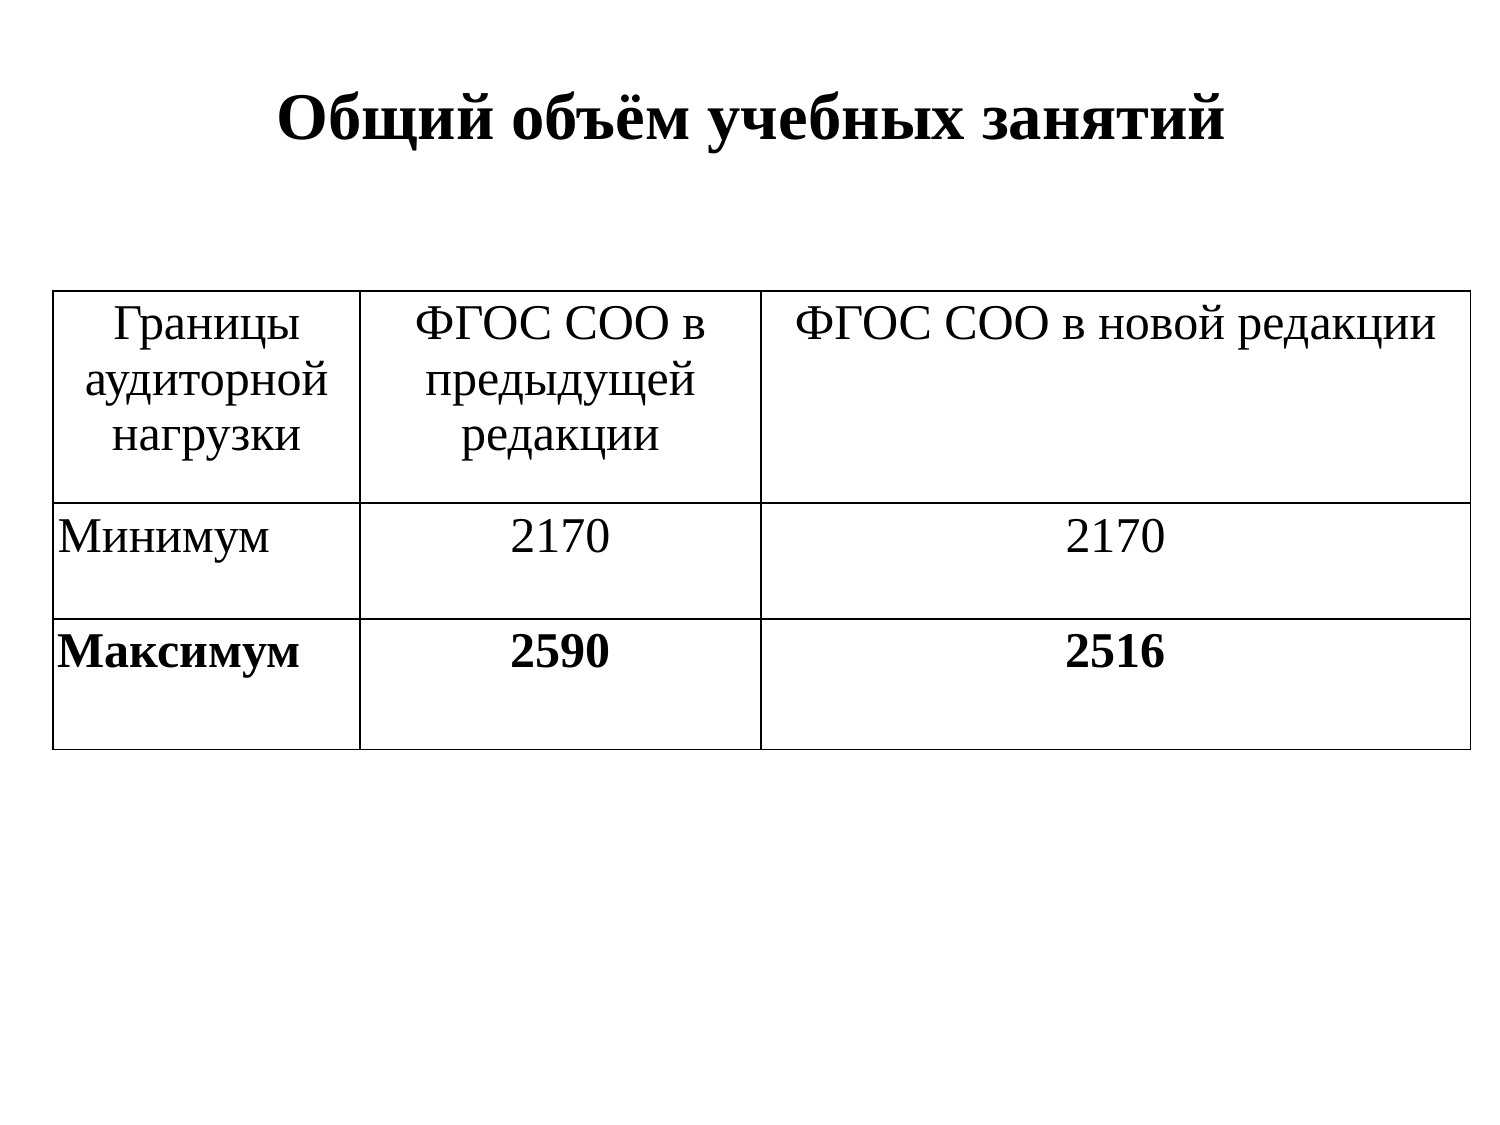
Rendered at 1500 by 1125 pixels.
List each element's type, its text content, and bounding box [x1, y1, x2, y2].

table_header Границы аудиторной нагрузки [54, 292, 359, 502]
table_header ФГОС СОО в предыдущей редакции [361, 292, 760, 502]
table_cell 2170 [361, 504, 760, 618]
table_cell 2170 [762, 504, 1470, 618]
table_header ФГОС СОО в новой редакции [762, 292, 1470, 502]
table_cell 2590 [361, 620, 760, 749]
table_cell Минимум [54, 504, 359, 618]
table_cell 2516 [762, 620, 1470, 749]
title Общий объём учебных занятий [76, 19, 1427, 207]
table_cell Максимум [54, 620, 359, 749]
